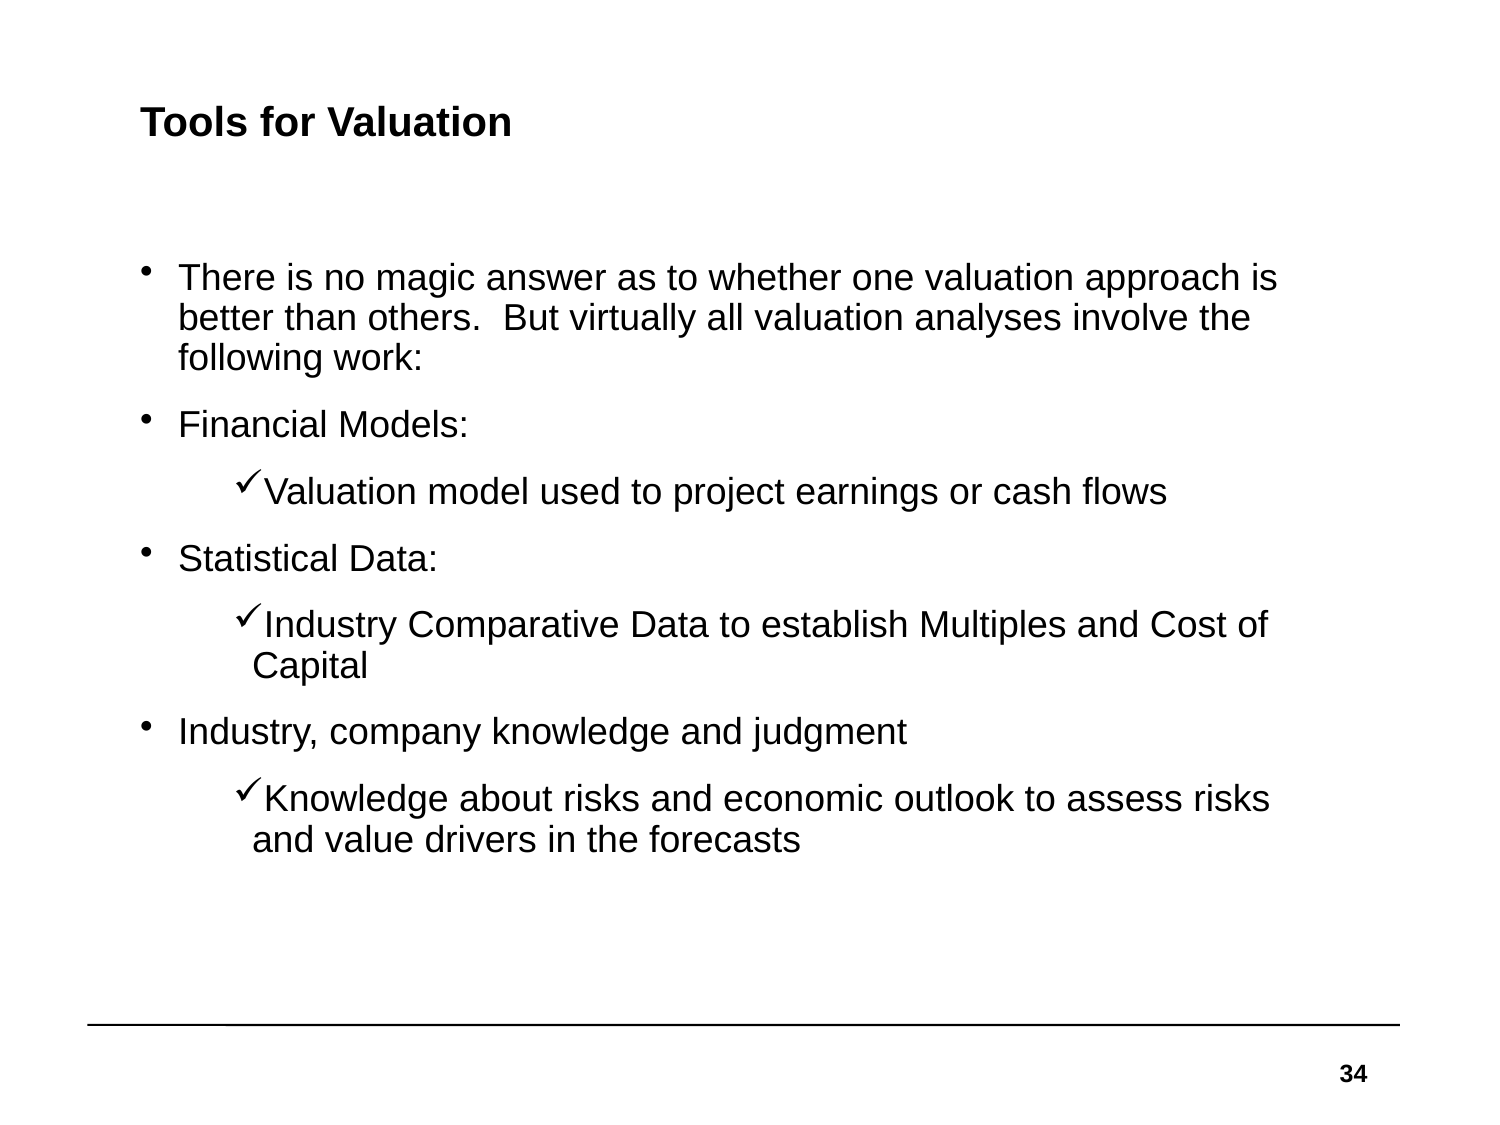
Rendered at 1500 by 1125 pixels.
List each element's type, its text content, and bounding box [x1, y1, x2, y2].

list There is no magic answer as to whether one valuation approach is better than others. But virtually all valuation analyses involve the following work: Financial Models: Valuation model used to project earnings or cash flows Statistical Data: Industry Comparative Data to establish Multiples and Cost of Capital Industry, company knowledge and judgment Knowledge about risks and economic outlook to assess risks and value drivers in the forecasts [125, 249, 1338, 1000]
title Tools for Valuation [125, 87, 1375, 225]
